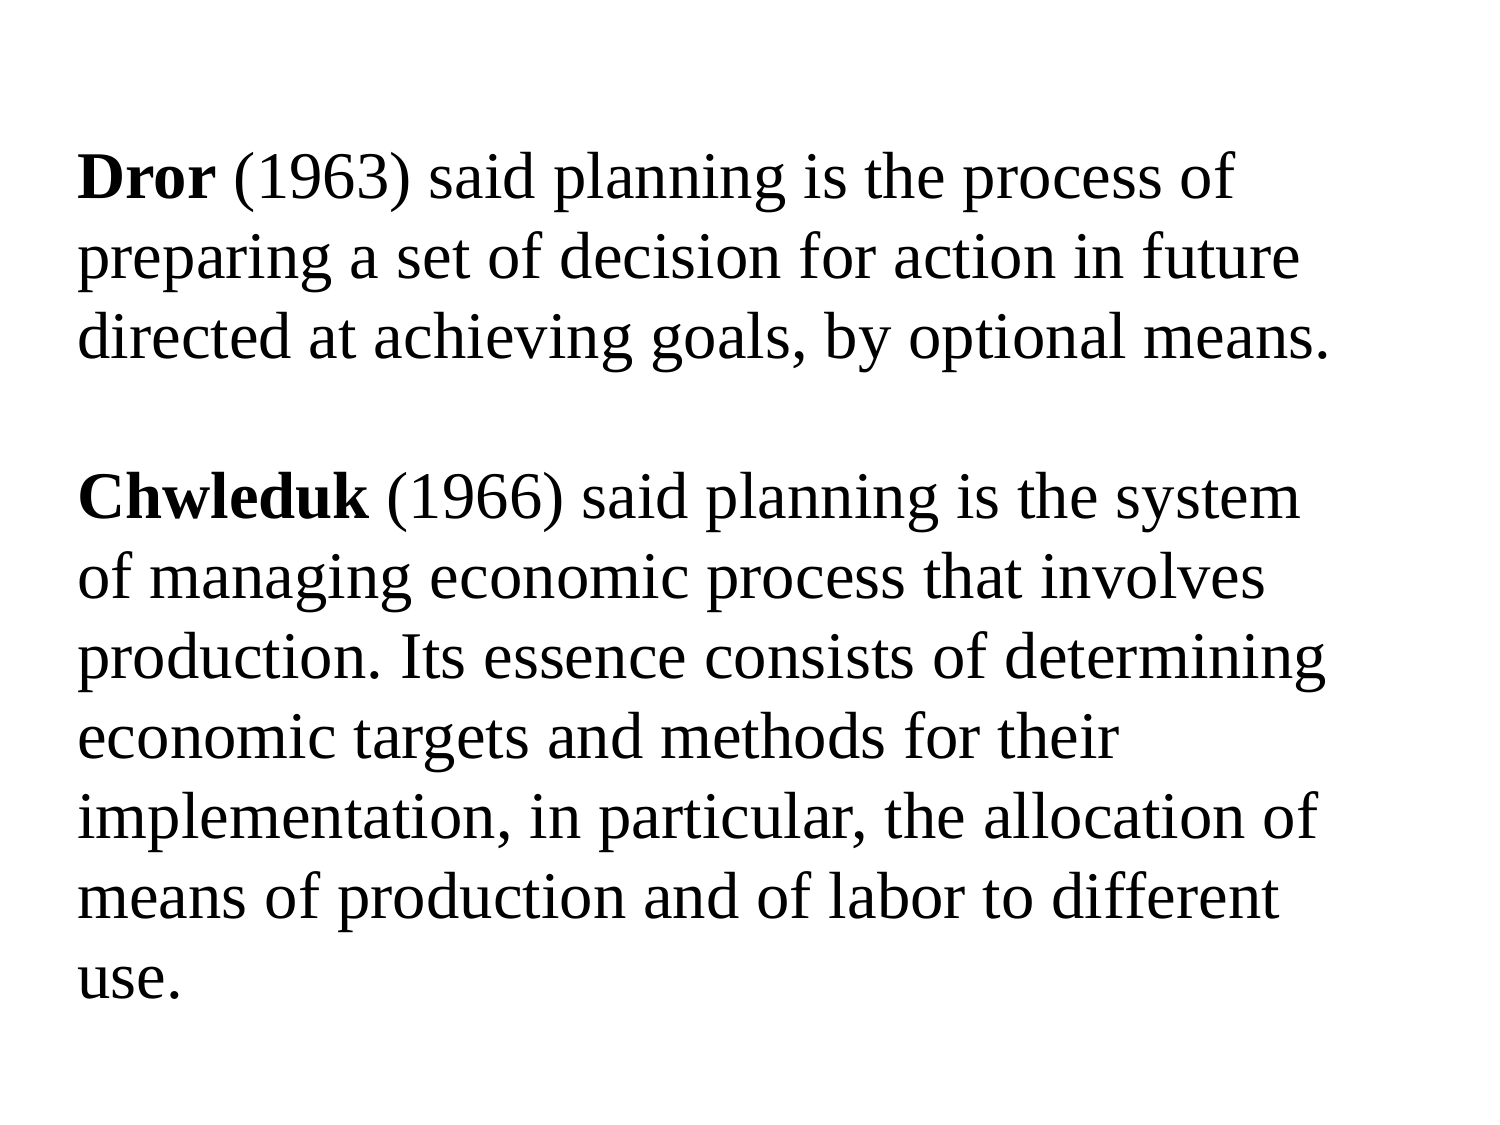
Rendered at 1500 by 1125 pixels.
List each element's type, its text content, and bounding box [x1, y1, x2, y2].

text_box Dror (1963) said planning is the process of preparing a set of decision for action in future directed at achieving goals, by optional means. Chwleduk (1966) said planning is the system of managing economic process that involves production. Its essence consists of determining economic targets and methods for their implementation, in particular, the allocation of means of production and of labor to different use. [62, 124, 1363, 1020]
